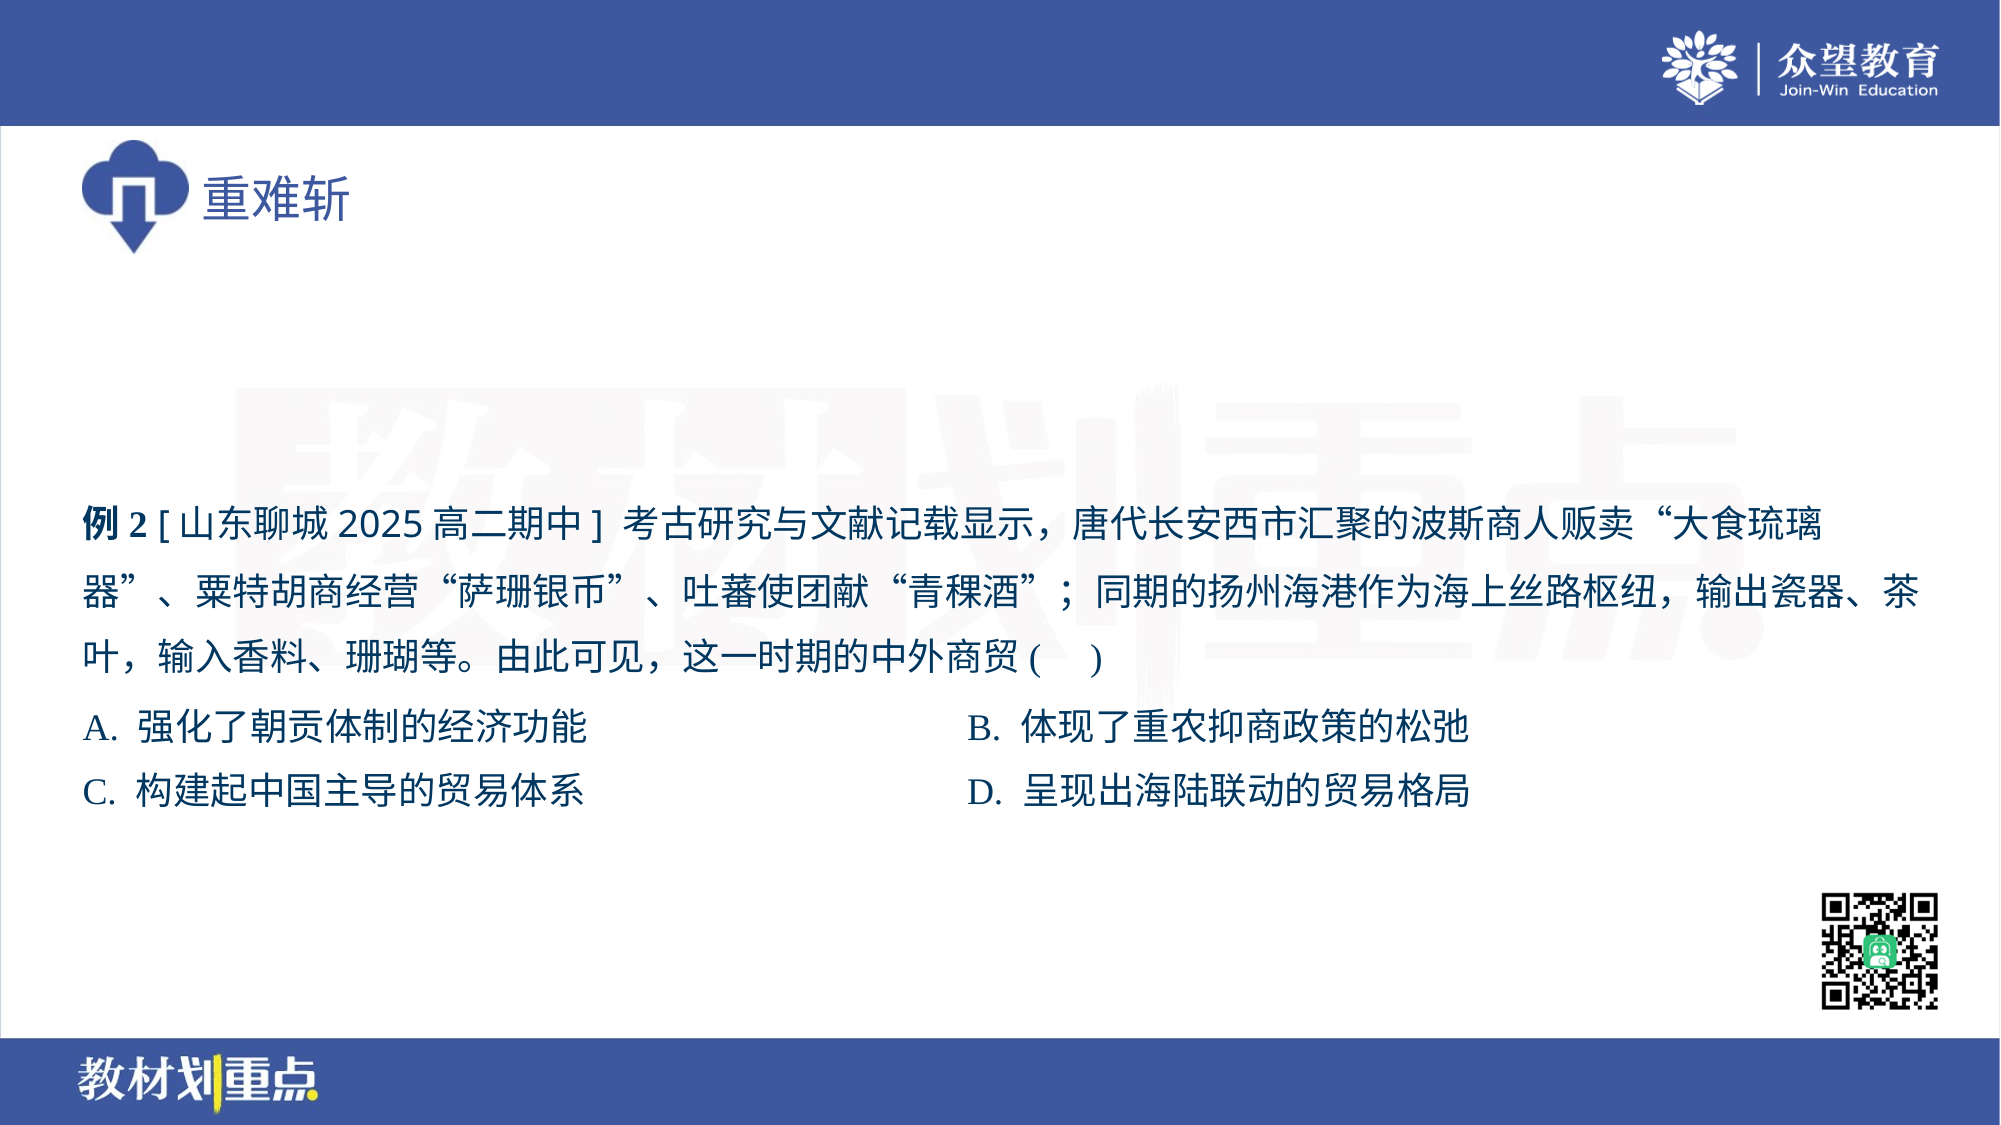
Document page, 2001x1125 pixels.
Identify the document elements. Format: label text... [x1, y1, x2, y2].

text_box 例2 [山东聊城2025高二期中] 考古研究与文献记载显示，唐代长安西市汇聚的波斯商人贩卖“大食琉璃 器”、粟特胡商经营“萨珊银币”、吐蕃使团献“青稞酒”；同期的扬州海港作为海上丝路枢纽，输出瓷器、茶 叶，输入香料、珊瑚等。由此可见，这一时期的中外商贸( ) [82, 475, 1817, 671]
text_box A. 强化了朝贡体制的经济功能 B. 体现了重农抑商政策的松弛 C. 构建起中国主导的贸易体系 D. 呈现出海陆联动的贸易格局 [82, 678, 1817, 806]
picture [0, 0, 2000, 1125]
